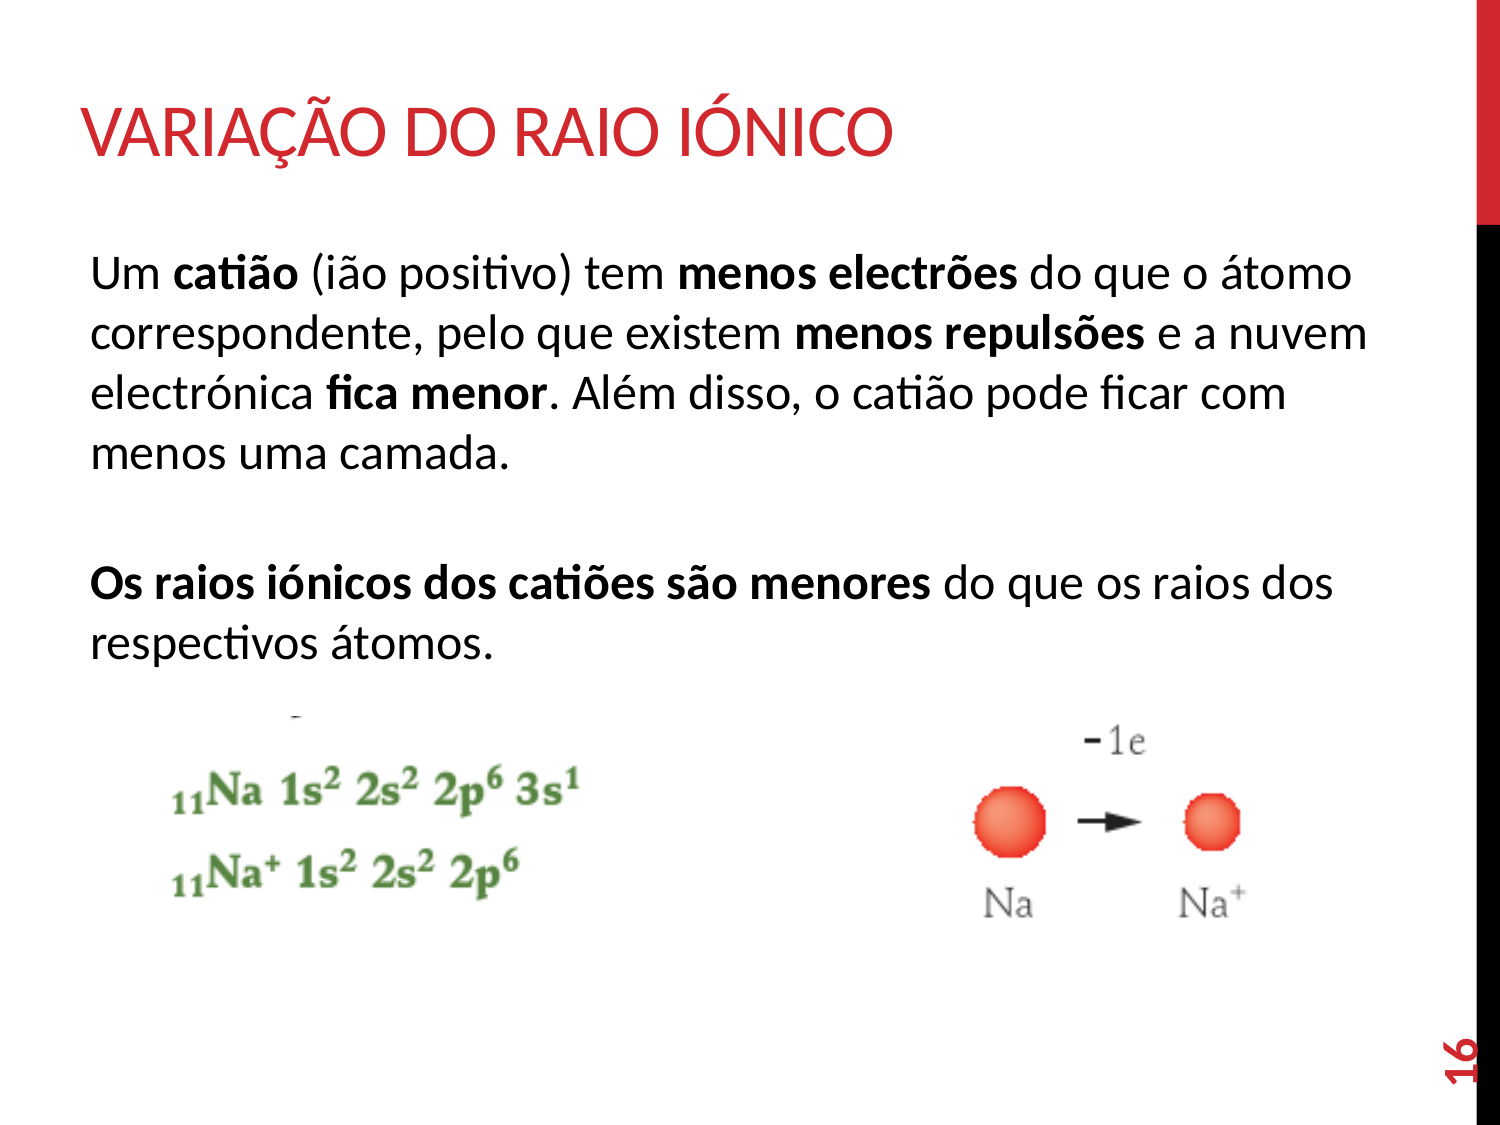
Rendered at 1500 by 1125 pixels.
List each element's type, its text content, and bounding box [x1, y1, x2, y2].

title Variação do Raio IóNico [64, 7, 1483, 179]
list Um catião (ião positivo) tem menos electrões do que o átomo correspondente, pelo que existem menos repulsões e a nuvem electrónica fica menor. Além disso, o catião pode ficar com menos uma camada. Os raios iónicos dos catiões são menores do que os raios dos respectivos átomos. [75, 231, 1400, 1005]
picture [158, 715, 1276, 941]
slide_number 16 [1427, 887, 1488, 1104]
